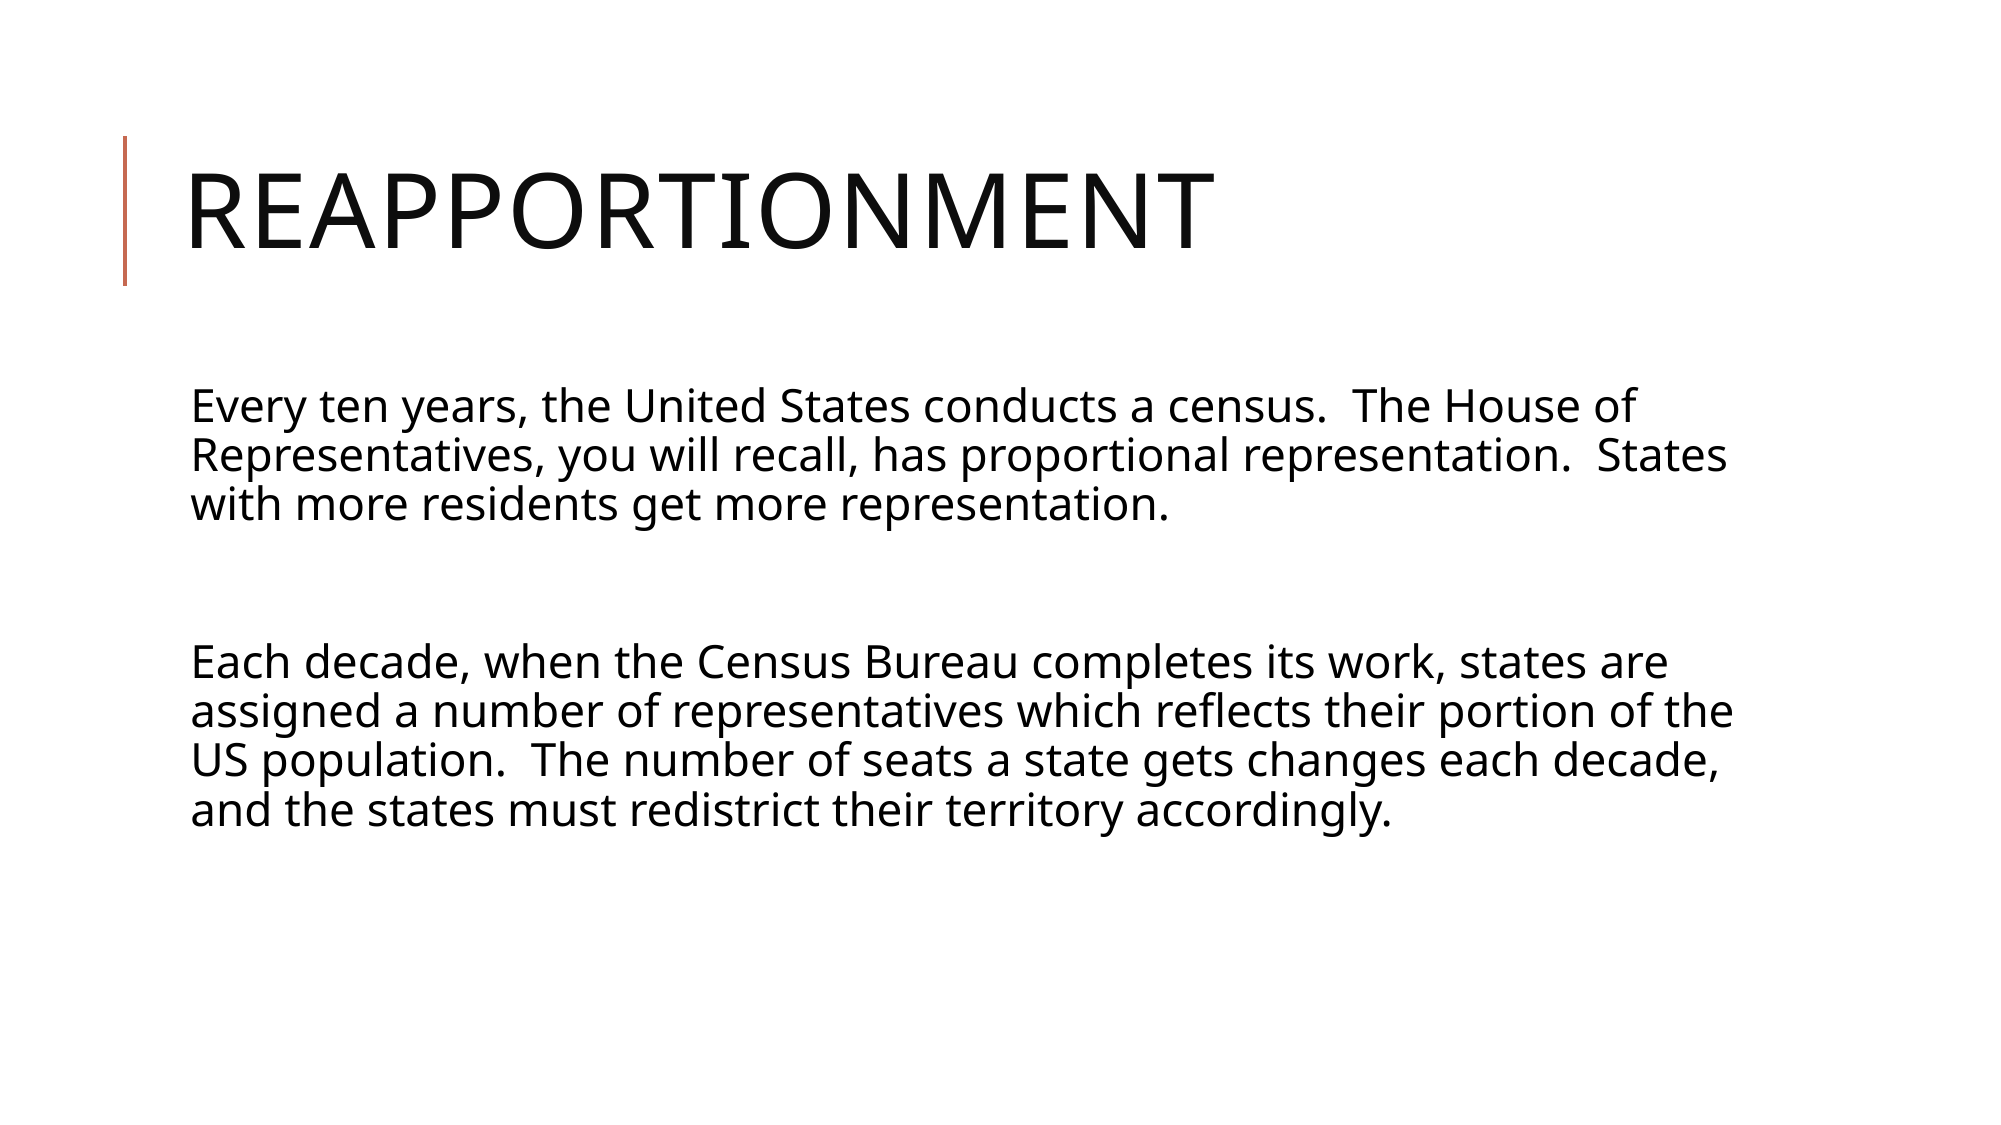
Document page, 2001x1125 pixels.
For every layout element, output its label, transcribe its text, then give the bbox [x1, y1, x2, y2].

title Reapportionment [168, 96, 1763, 342]
list Every ten years, the United States conducts a census. The House of Representatives, you will recall, has proportional representation. States with more residents get more representation. Each decade, when the Census Bureau completes its work, states are assigned a number of representatives which reflects their portion of the US population. The number of seats a state gets changes each decade, and the states must redistrict their territory accordingly. [168, 375, 1763, 1035]
